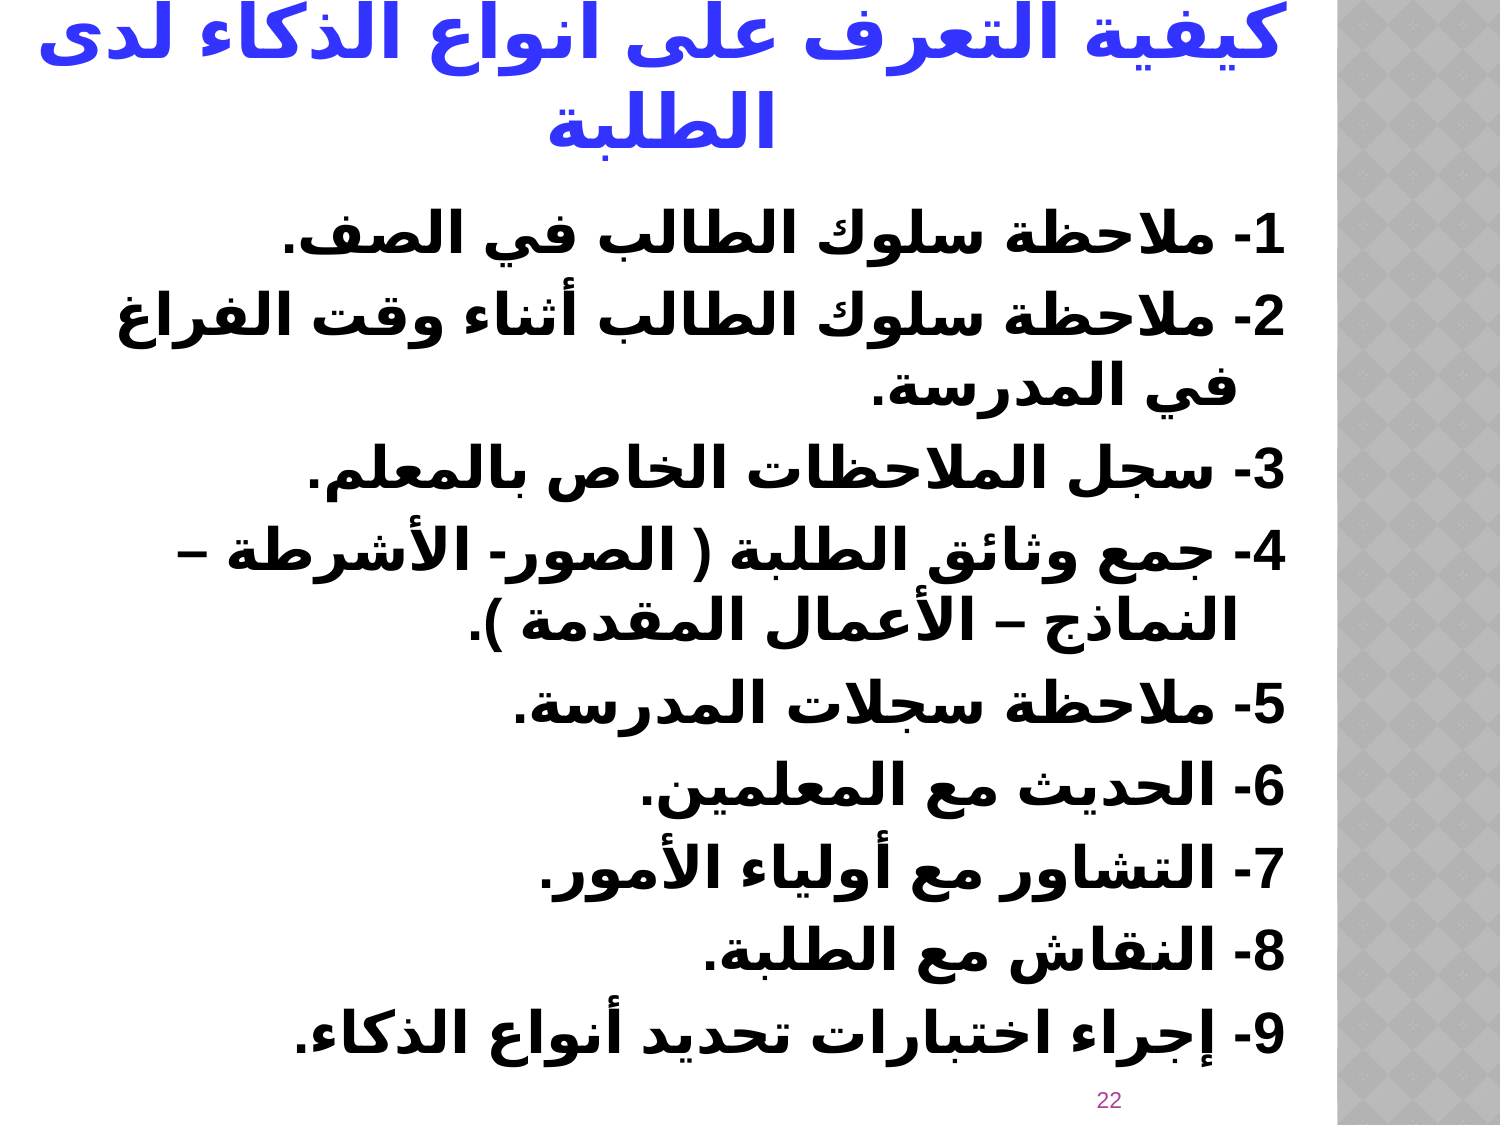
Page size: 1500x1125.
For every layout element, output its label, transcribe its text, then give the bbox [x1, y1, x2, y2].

list 1- ملاحظة سلوك الطالب في الصف. 2- ملاحظة سلوك الطالب أثناء وقت الفراغ في المدرسة. 3- سجل الملاحظات الخاص بالمعلم. 4- جمع وثائق الطلبة ( الصور- الأشرطة – النماذج – الأعمال المقدمة ). 5- ملاحظة سجلات المدرسة. 6- الحديث مع المعلمين. 7- التشاور مع أولياء الأمور. 8- النقاش مع الطلبة. 9- إجراء اختبارات تحديد أنواع الذكاء. [74, 187, 1302, 973]
slide_number 22 [1025, 1075, 1123, 1113]
title كيفية التعرف على أنواع الذكاء لدى الطلبة [23, 52, 1301, 164]
